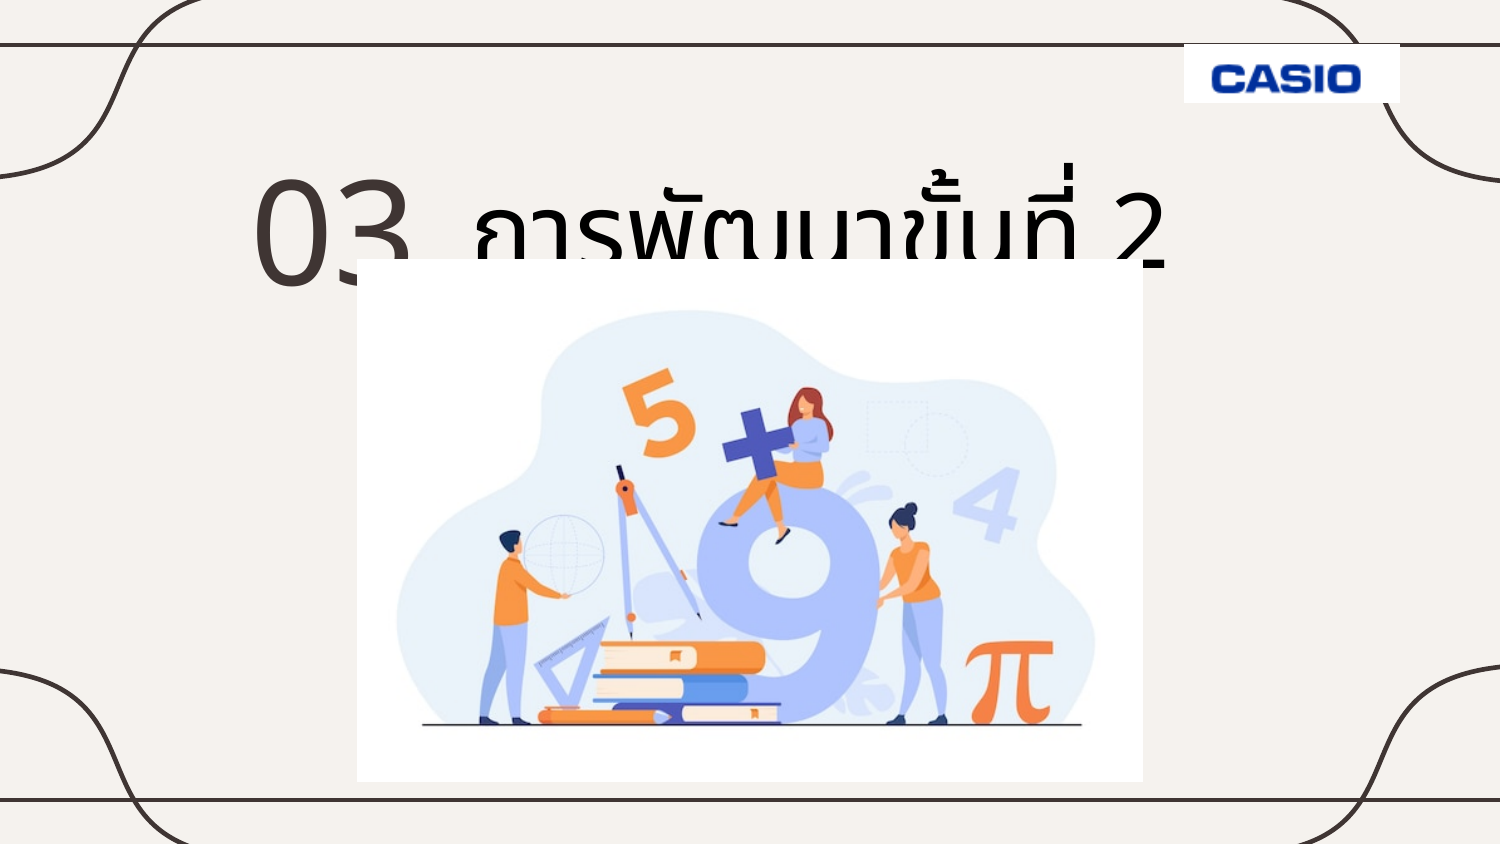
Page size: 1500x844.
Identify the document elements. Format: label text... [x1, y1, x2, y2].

title 03 [160, 146, 432, 307]
picture [1183, 44, 1400, 103]
picture [357, 258, 1143, 783]
title การพัฒนาขั้นที่ 2 [446, 173, 1195, 280]
